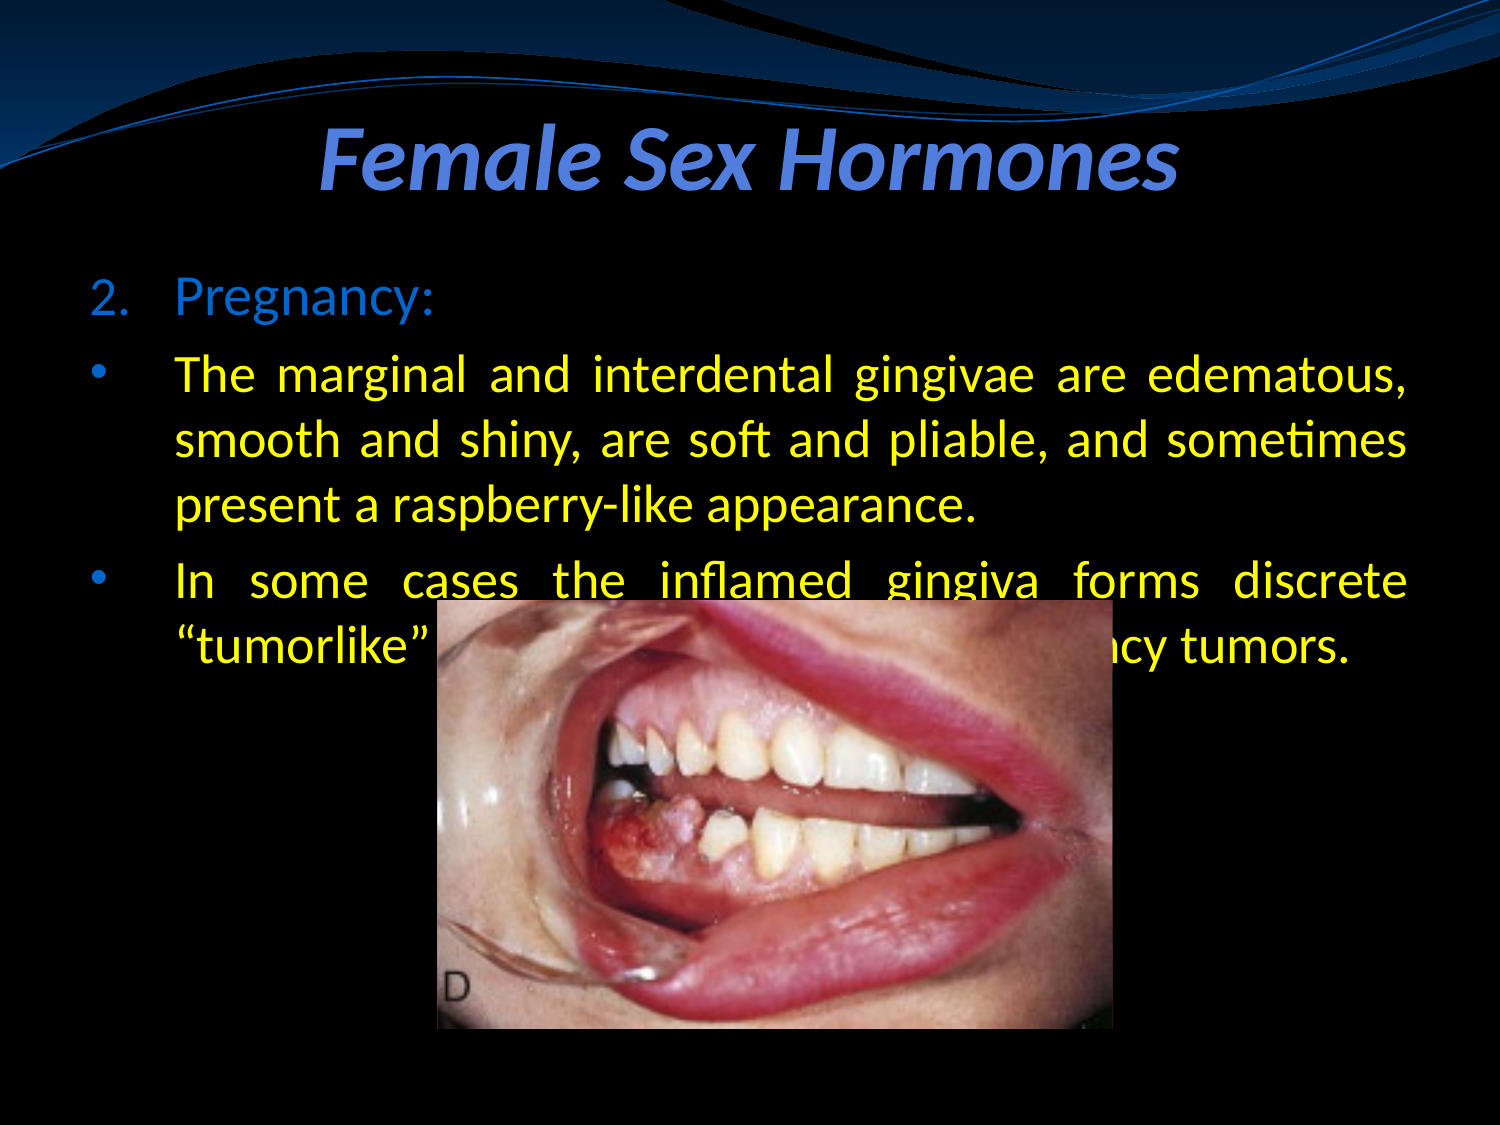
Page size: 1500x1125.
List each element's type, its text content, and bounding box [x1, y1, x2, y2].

title Female Sex Hormones [75, 87, 1425, 210]
list Pregnancy: The marginal and interdental gingivae are edematous, smooth and shiny, are soft and pliable, and sometimes present a raspberry-like appearance. In some cases the inflamed gingiva forms discrete “tumorlike” masses, referred to as pregnancy tumors. [75, 249, 1425, 1038]
picture [437, 599, 1113, 1030]
